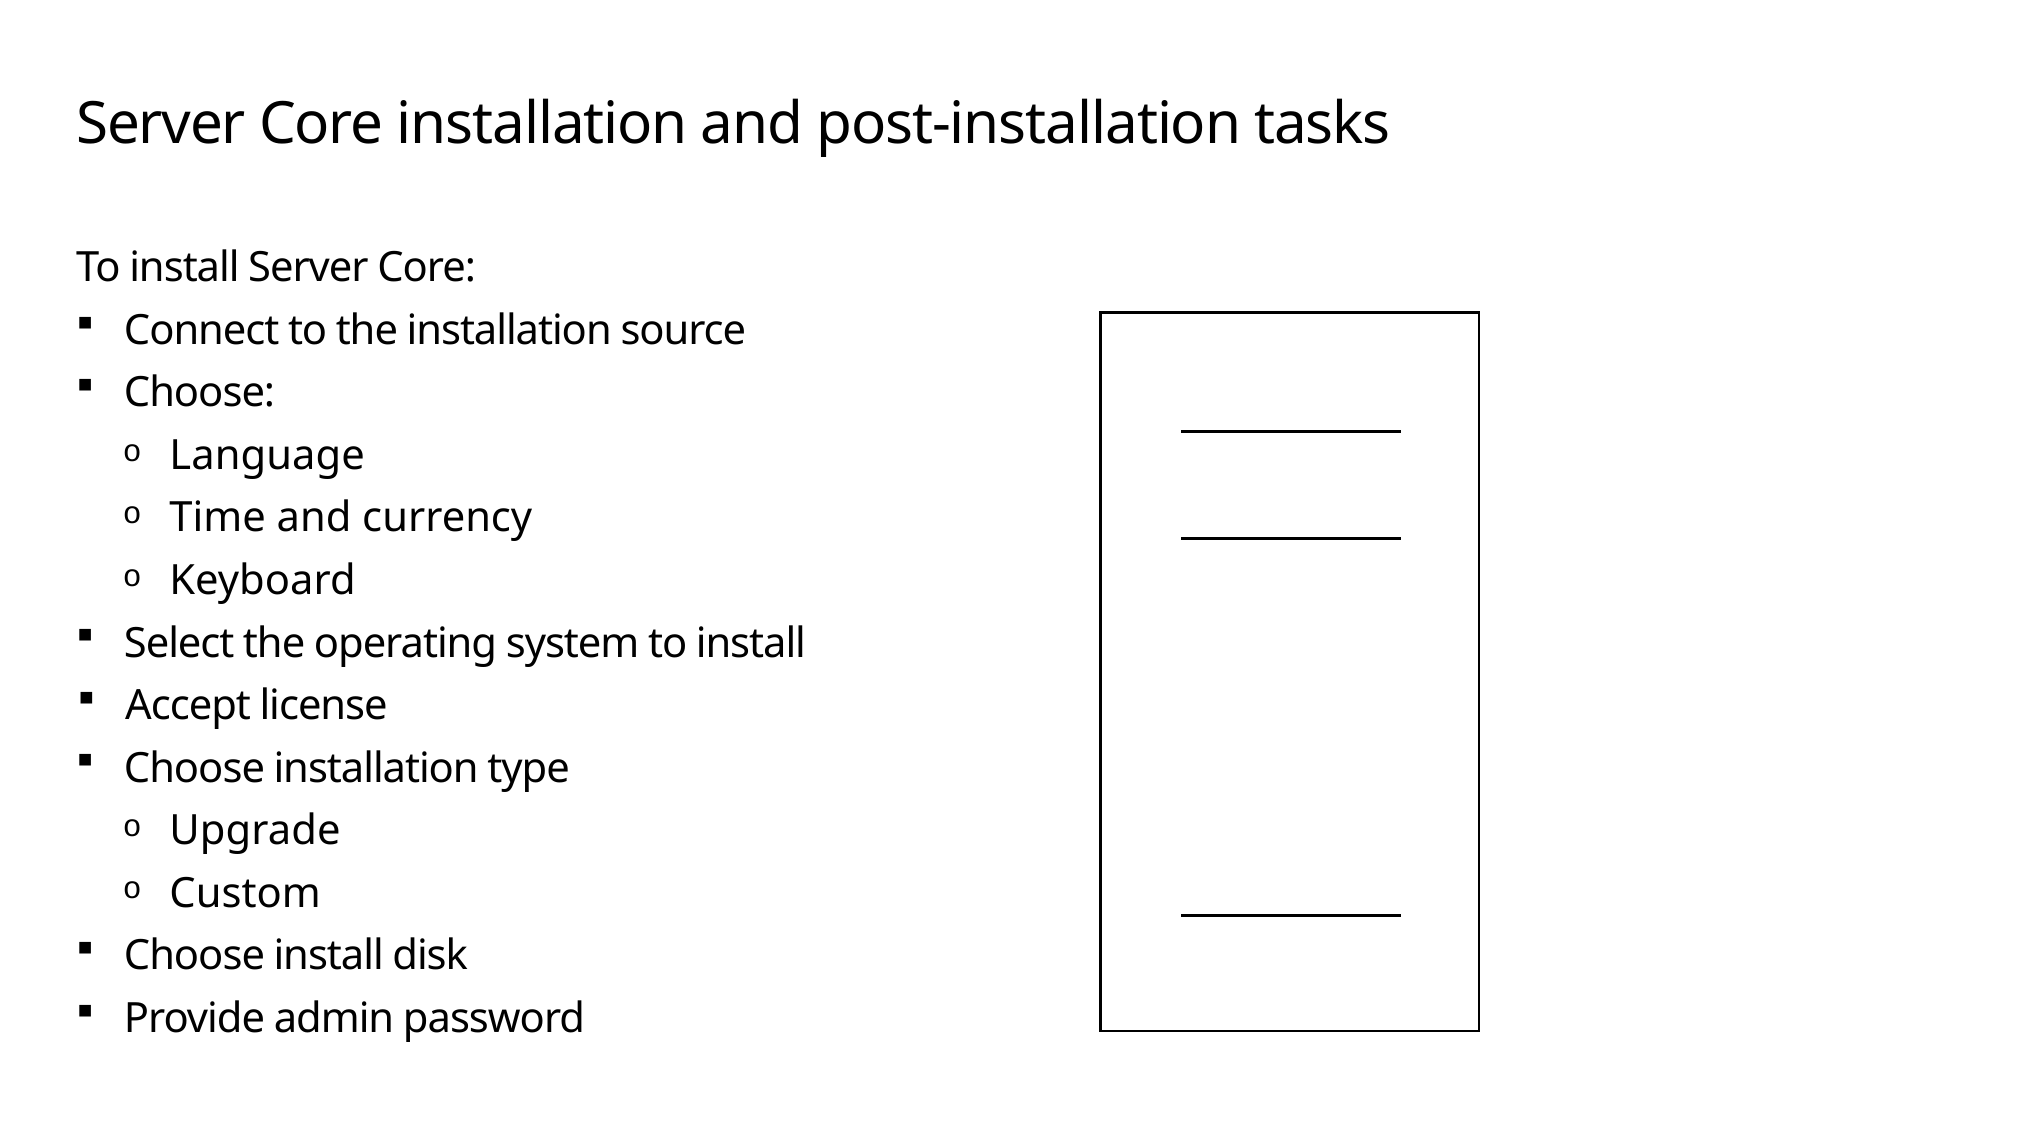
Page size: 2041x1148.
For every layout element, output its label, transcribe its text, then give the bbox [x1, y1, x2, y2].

text_box [1100, 312, 1479, 1031]
list To install Server Core: Connect to the installation source Choose: Language Time and currency Keyboard Select the operating system to install Accept license Choose installation type Upgrade Custom Choose install disk Provide admin password [76, 240, 1970, 1074]
title Server Core installation and post-installation tasks [76, 93, 1968, 161]
